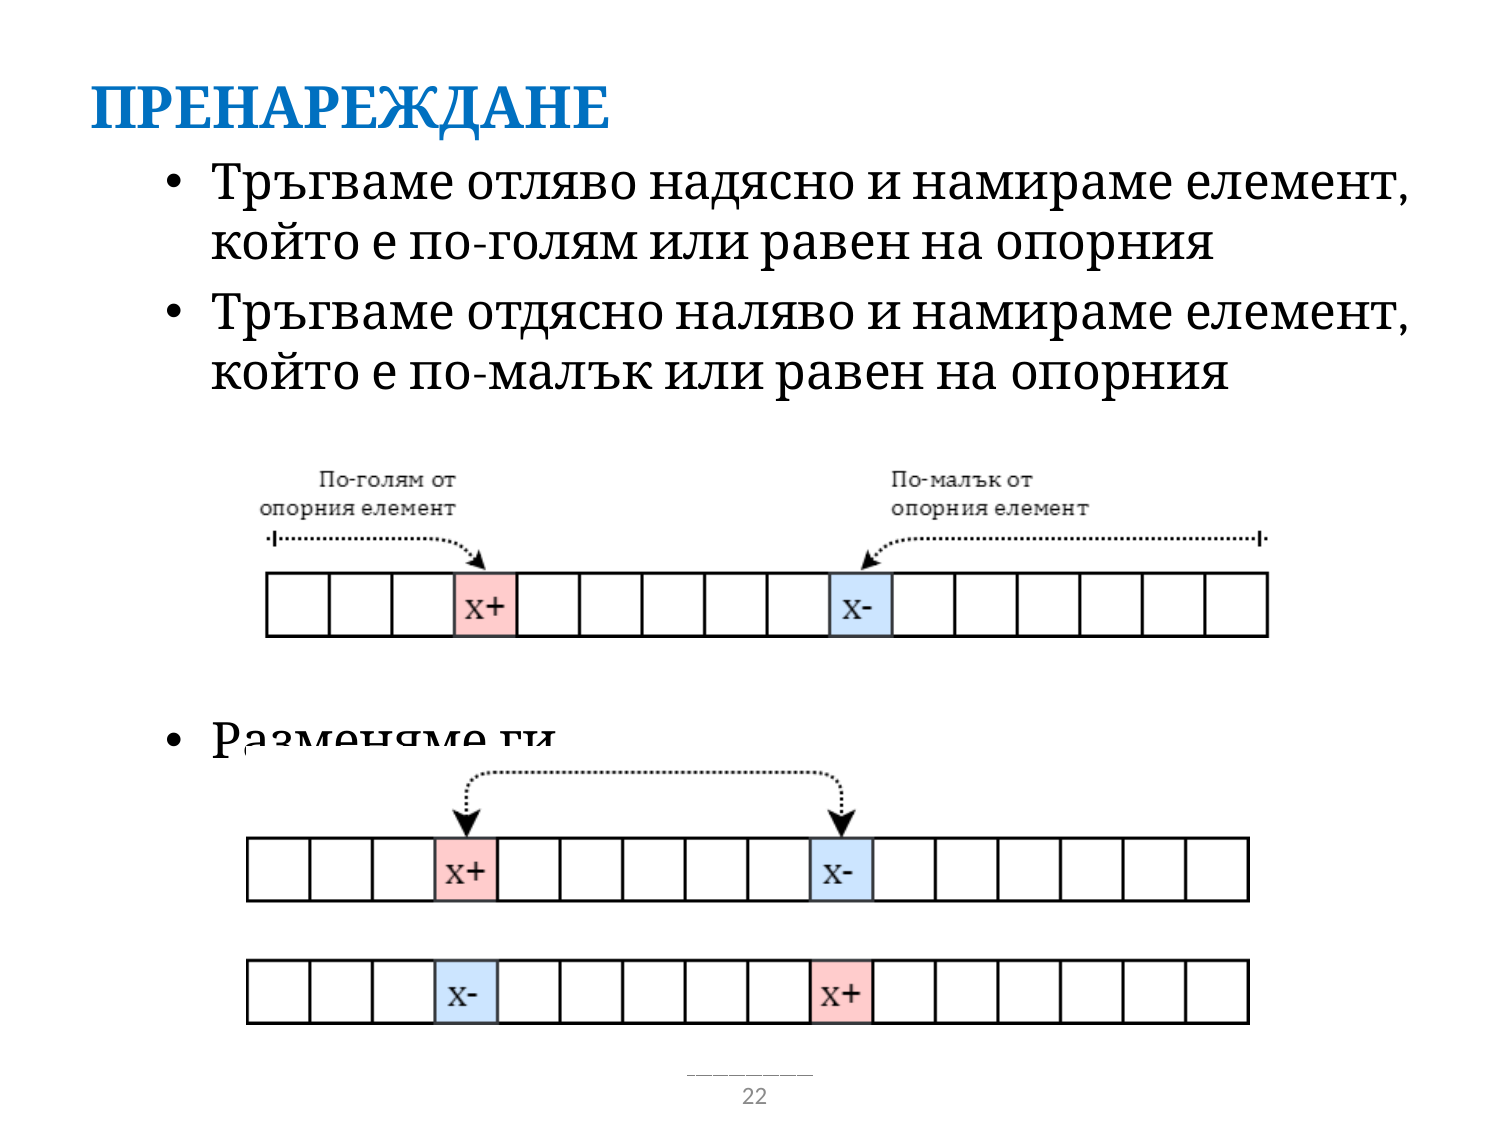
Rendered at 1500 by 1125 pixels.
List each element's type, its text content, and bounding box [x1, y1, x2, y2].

picture [202, 443, 1288, 638]
slide_number 22 [579, 1065, 930, 1125]
picture [246, 746, 1251, 1026]
list Пренареждане Тръгваме отляво надясно и намираме елемент, който е по-голям или равен на опорния Тръгваме отдясно наляво и намираме елемент, който е по-малък или равен на опорния Разменяме ги [75, 62, 1450, 1063]
